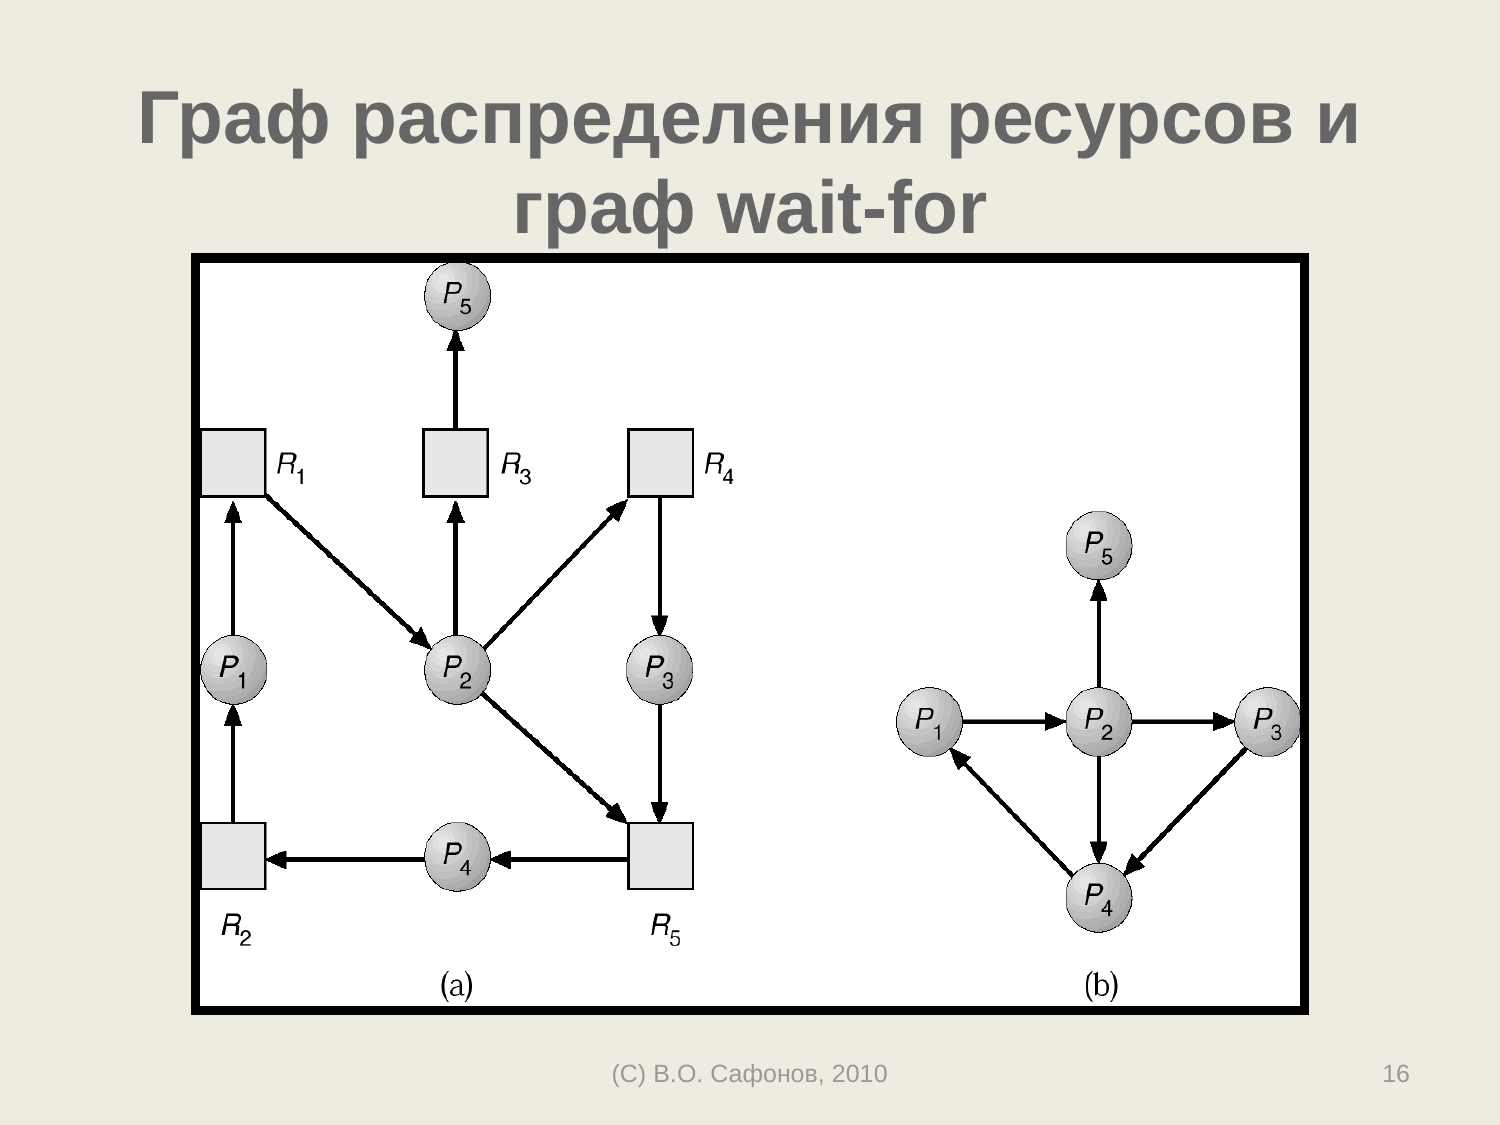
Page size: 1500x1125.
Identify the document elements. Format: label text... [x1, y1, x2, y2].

title Граф распределения ресурсов и граф wait-for [74, 49, 1426, 268]
text_box (C) В.О. Сафонов, 2010 [512, 1042, 988, 1103]
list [199, 262, 1301, 1006]
text_box 16 [1074, 1042, 1425, 1103]
